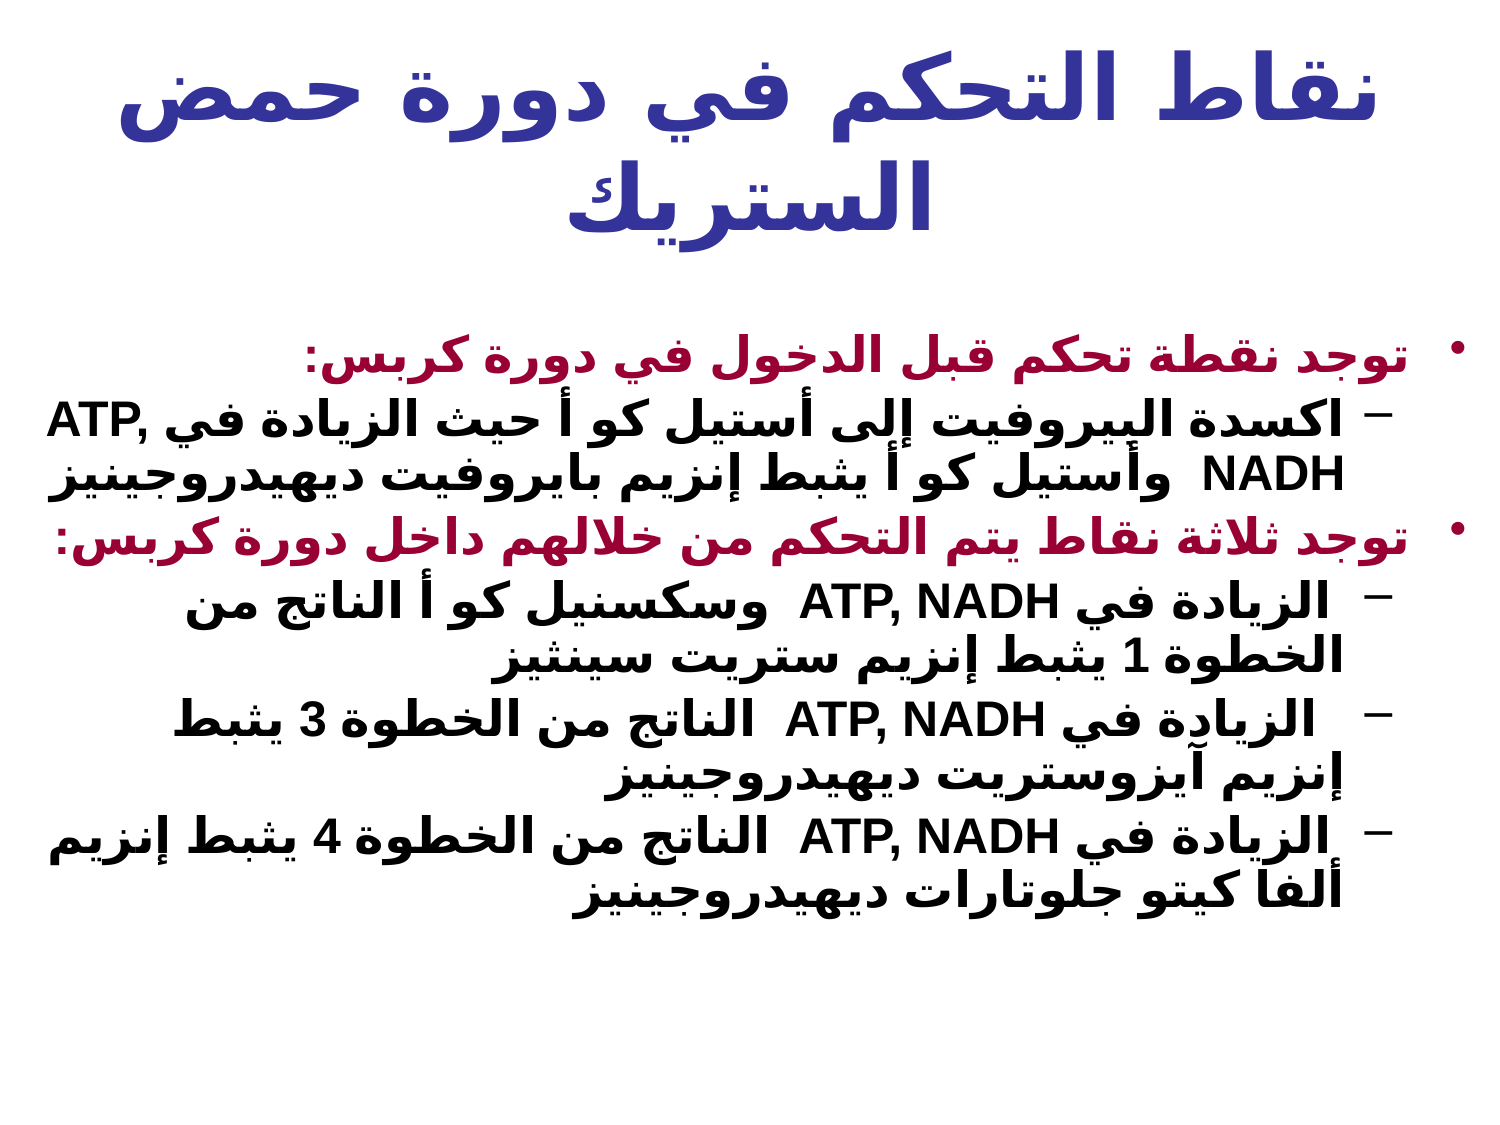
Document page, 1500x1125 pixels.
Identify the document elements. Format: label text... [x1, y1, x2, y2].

title نقاط التحكم في دورة حمض الستريك [74, 44, 1426, 233]
list توجد نقطة تحكم قبل الدخول في دورة كربس: اكسدة البيروفيت إلى أستيل كو أ حيث الزيادة في ATP, NADH وأستيل كو أ يثبط إنزيم بايروفيت ديهيدروجينيز توجد ثلاثة نقاط يتم التحكم من خلالهم داخل دورة كربس: الزيادة في ATP, NADH وسكسنيل كو أ الناتج من الخطوة 1 يثبط إنزيم ستريت سينثيز الزيادة في ATP, NADH الناتج من الخطوة 3 يثبط إنزيم آيزوستريت ديهيدروجينيز الزيادة في ATP, NADH الناتج من الخطوة 4 يثبط إنزيم ألفا كيتو جلوتارات ديهيدروجينيز [23, 321, 1483, 988]
